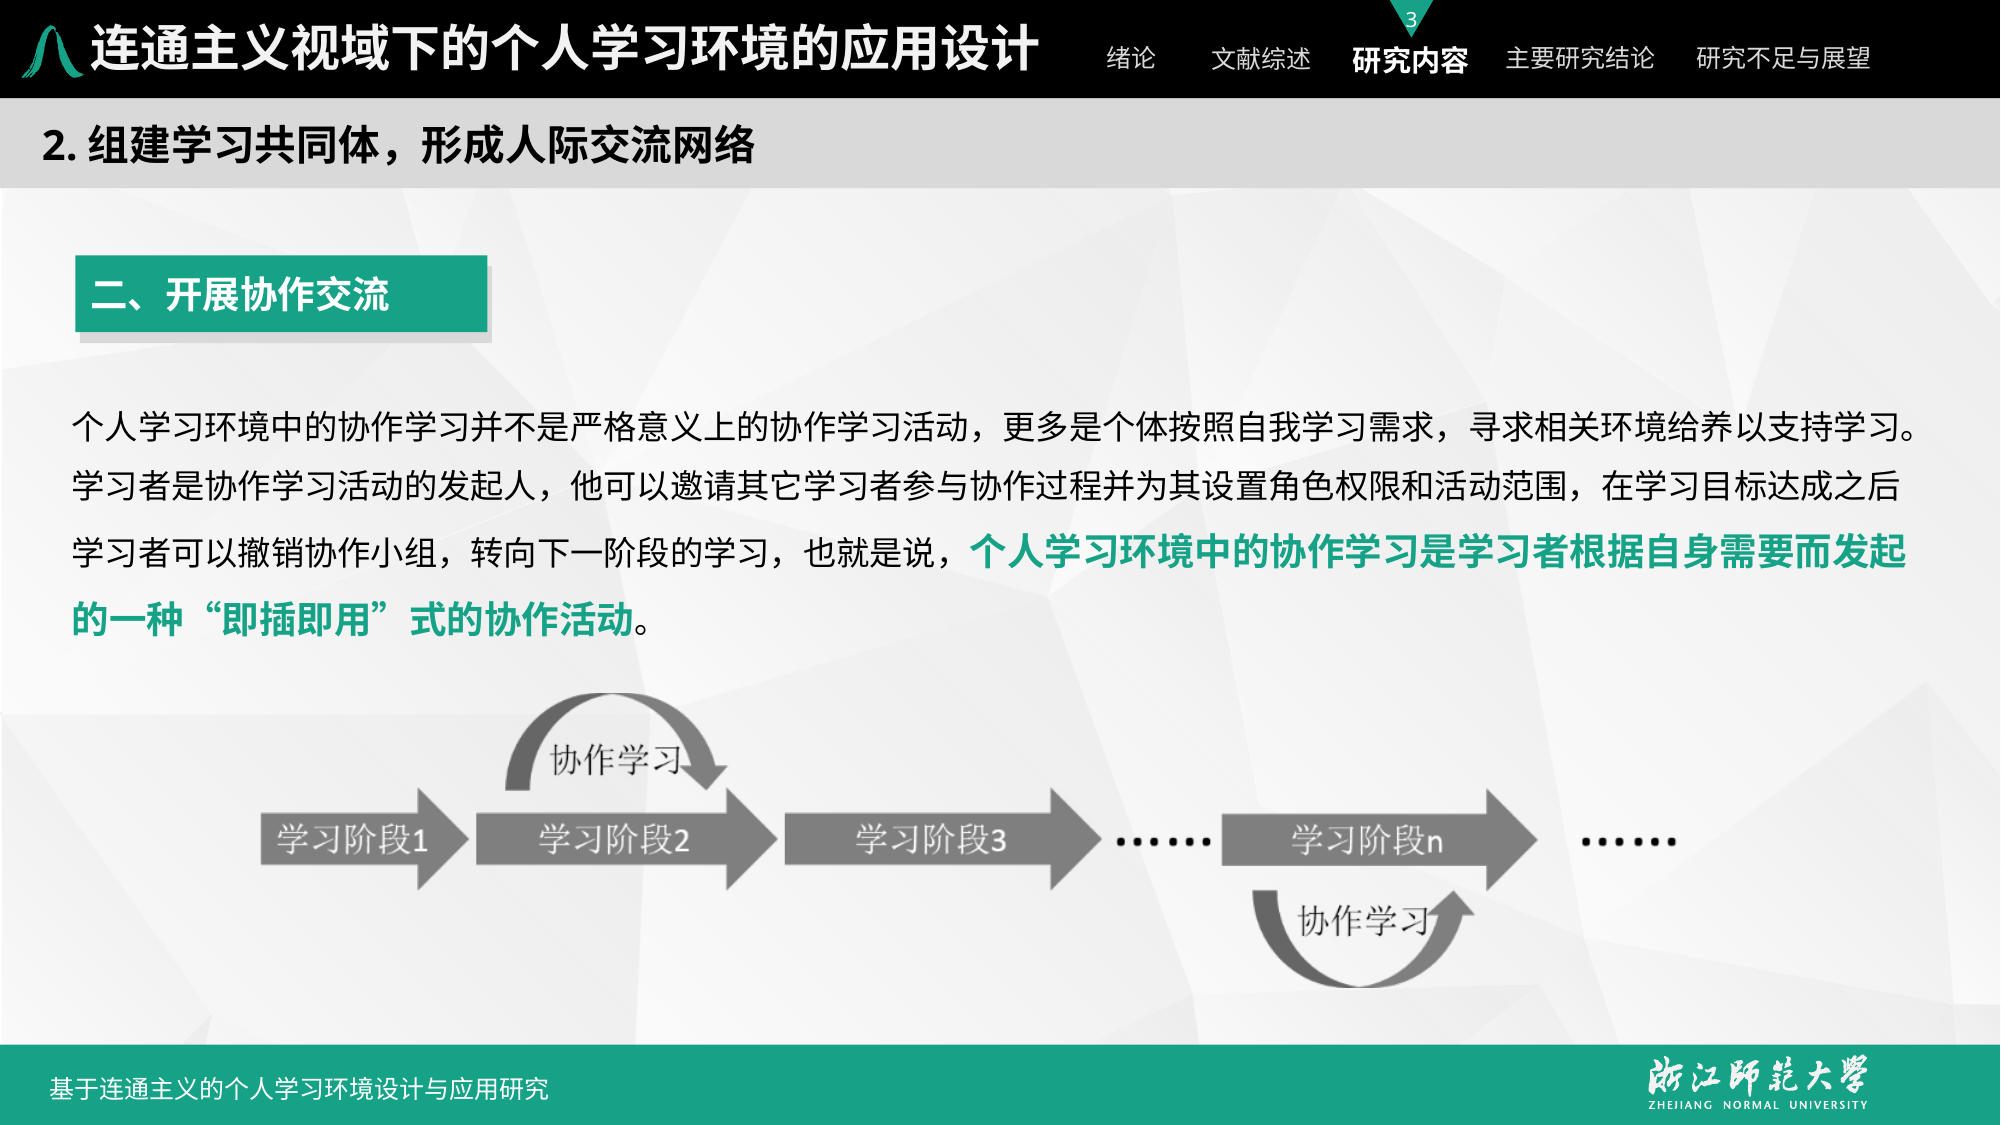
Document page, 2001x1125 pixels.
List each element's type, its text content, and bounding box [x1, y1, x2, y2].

text_box 个人学习环境中的协作学习并不是严格意义上的协作学习活动，更多是个体按照自我学习需求，寻求相关环境给养以支持学习。学习者是协作学习活动的发起人，他可以邀请其它学习者参与协作过程并为其设置角色权限和活动范围，在学习目标达成之后学习者可以撤销协作小组，转向下一阶段的学习，也就是说，个人学习环境中的协作学习是学习者根据自身需要而发起的一种“即插即用”式的协作活动。 [56, 378, 1943, 648]
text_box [75, 255, 493, 344]
list 连通主义视域下的个人学习环境的应用设计 [75, 16, 1095, 87]
picture [0, 0, 2001, 1125]
list 2.组建学习共同体，形成人际交流网络 [27, 111, 1000, 183]
